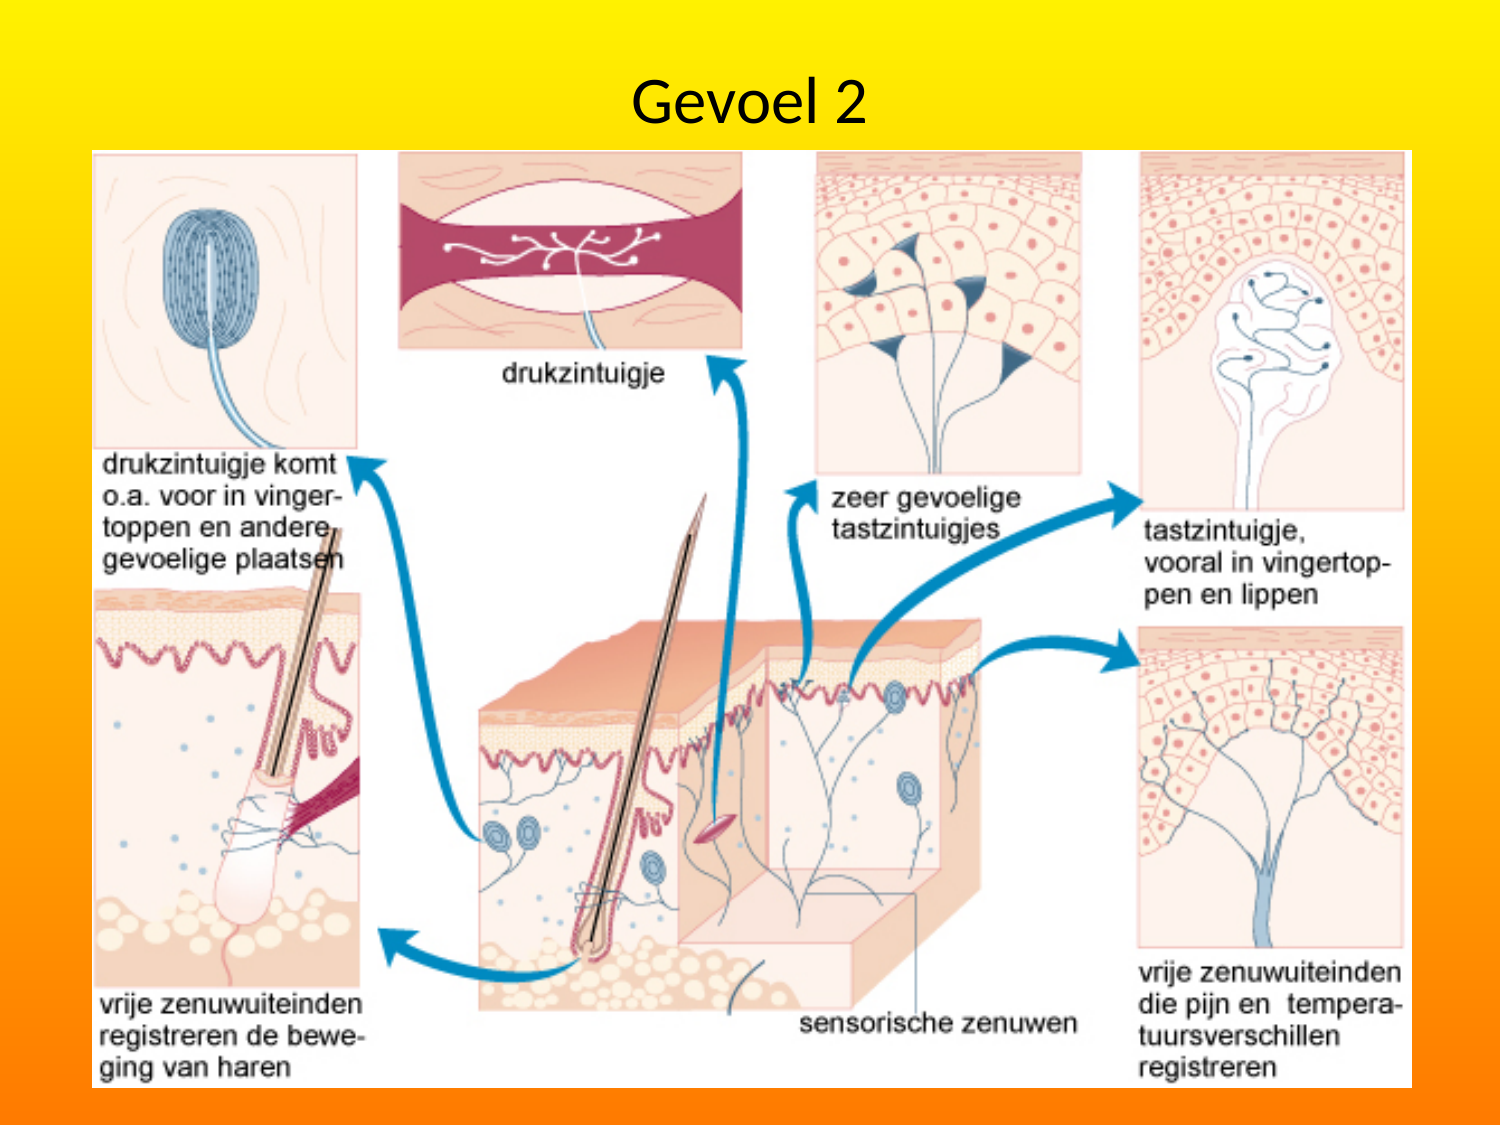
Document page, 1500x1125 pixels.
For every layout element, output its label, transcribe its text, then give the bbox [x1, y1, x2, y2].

title Gevoel 2 [75, 45, 1425, 149]
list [92, 150, 1412, 1088]
